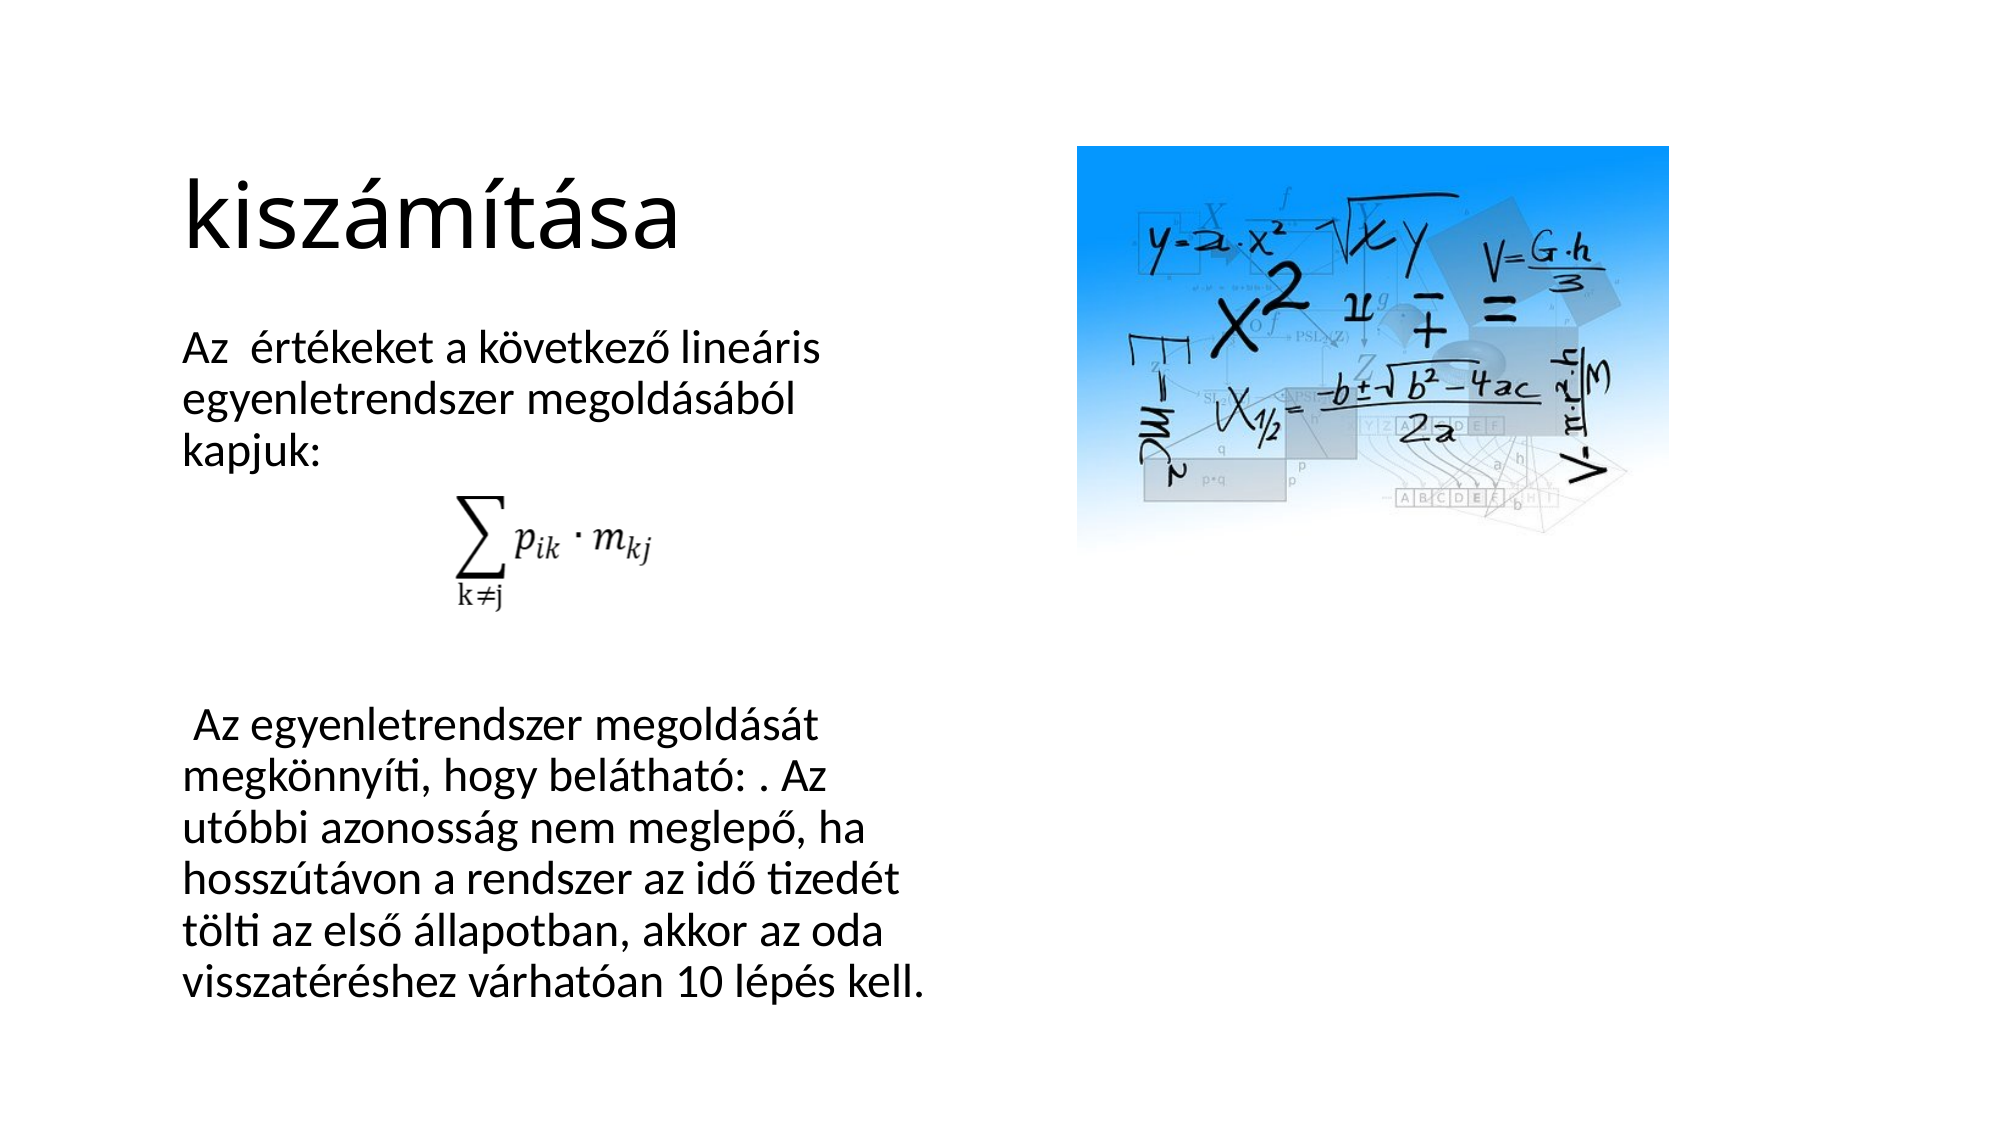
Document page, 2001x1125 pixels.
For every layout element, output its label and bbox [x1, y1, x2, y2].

picture [1077, 146, 1669, 560]
picture [58, 489, 1057, 635]
